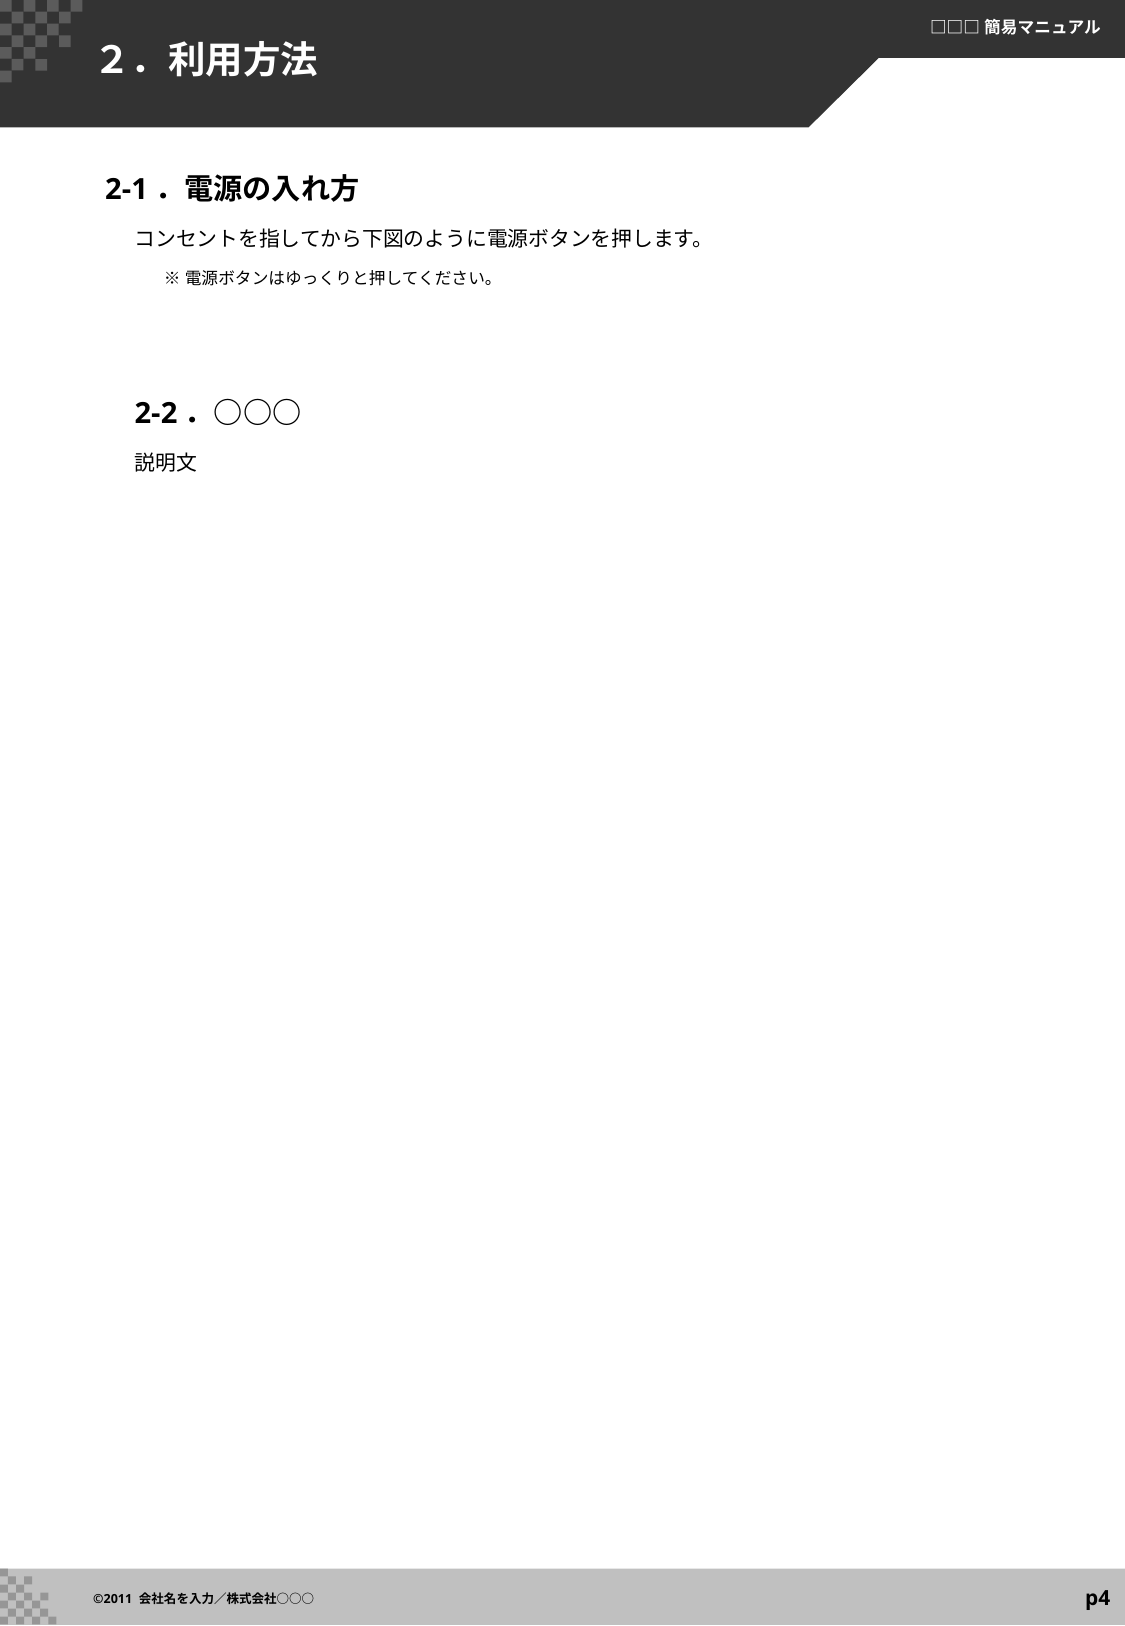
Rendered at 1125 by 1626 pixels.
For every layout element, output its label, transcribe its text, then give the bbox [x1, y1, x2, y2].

slide_number p4 [862, 1577, 1125, 1625]
title ２．利用方法 [78, 21, 740, 96]
list 2-1．電源の入れ方 コンセントを指してから下図のように電源ボタンを押します。 ※電源ボタンはゆっくりと押してください。 2-2．○○○ 説明文 [90, 162, 1059, 1545]
